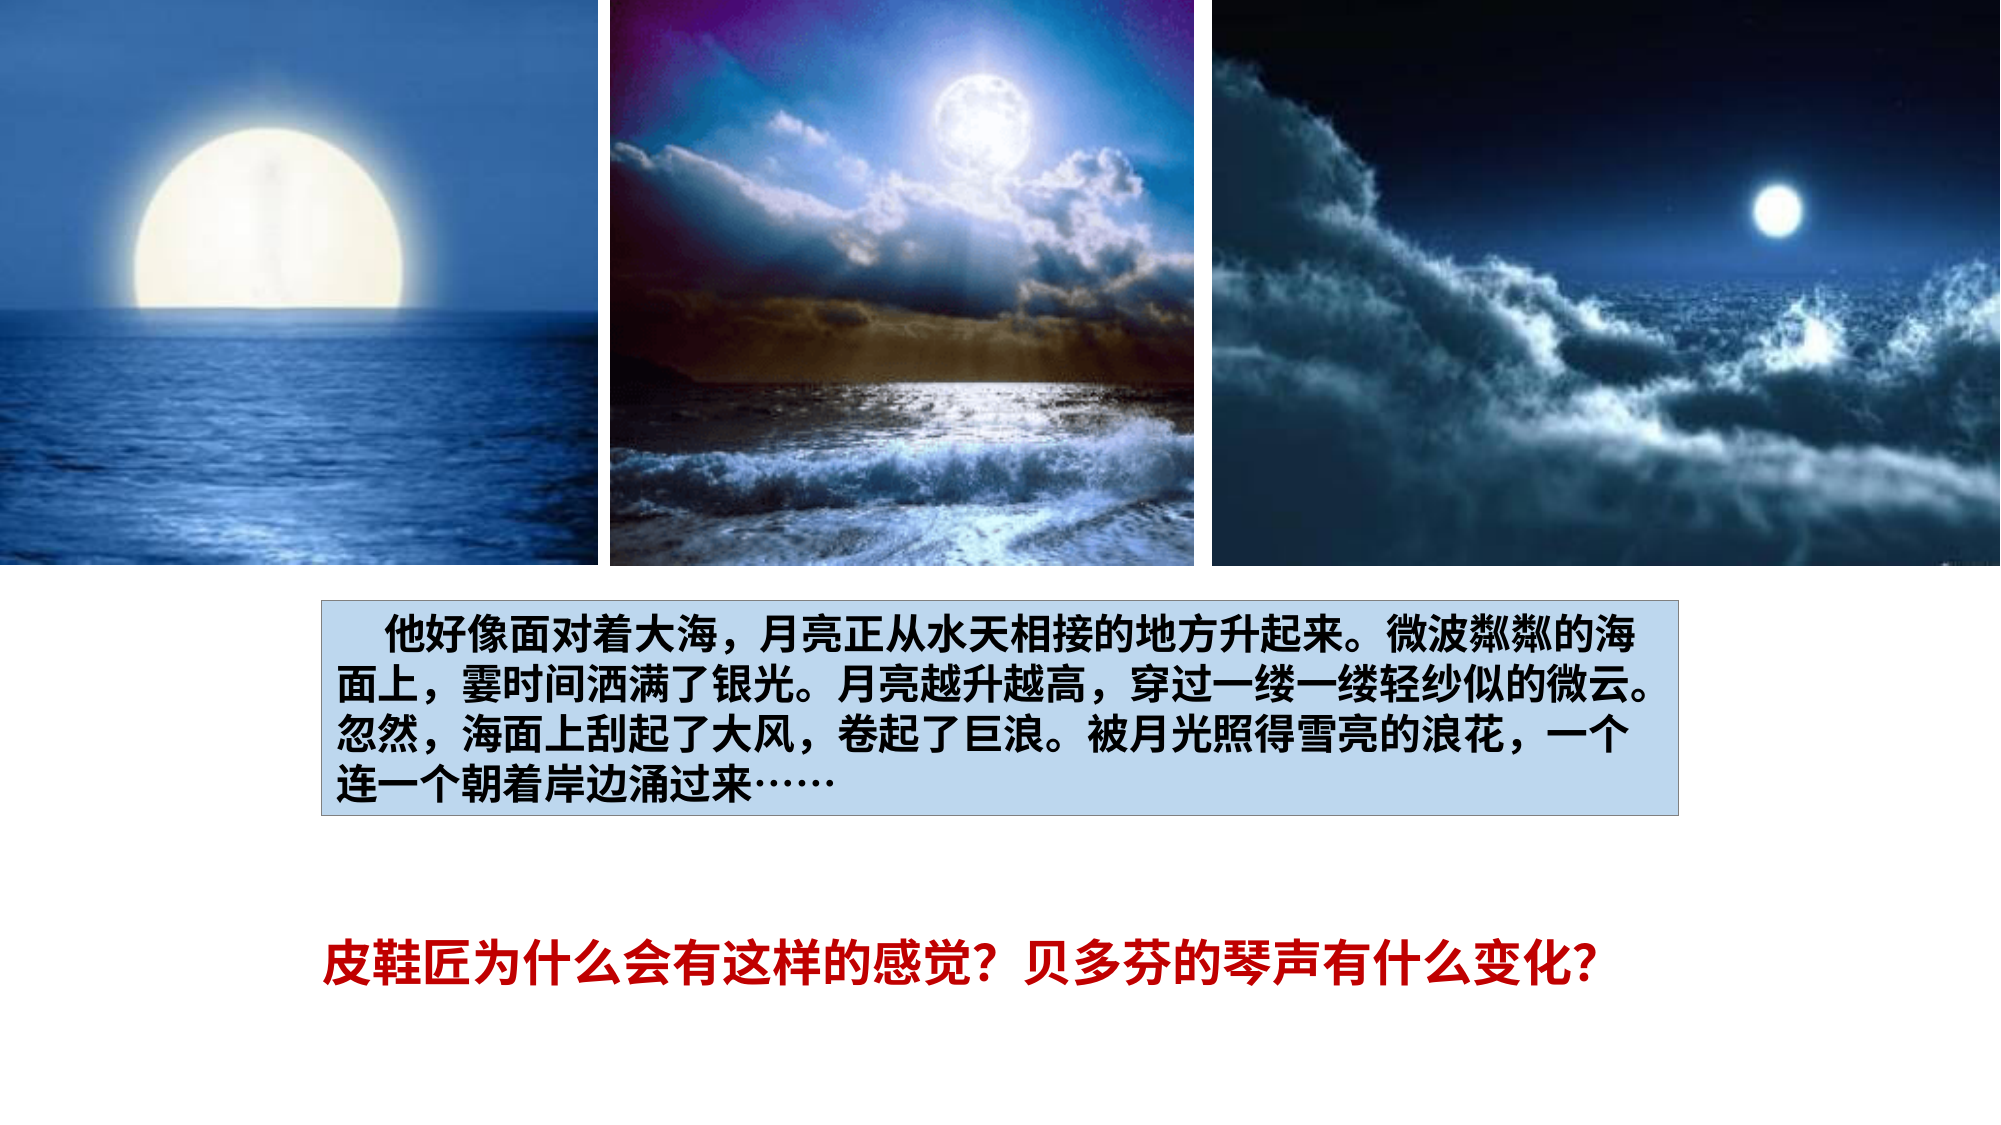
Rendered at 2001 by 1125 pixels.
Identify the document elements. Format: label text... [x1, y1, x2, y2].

picture [610, 0, 1194, 566]
text_box 皮鞋匠为什么会有这样的感觉？贝多芬的琴声有什么变化？ [308, 924, 1692, 1000]
picture [1212, 0, 2000, 566]
picture [0, 0, 598, 565]
text_box 他好像面对着大海，月亮正从水天相接的地方升起来。微波粼粼的海面上，霎时间洒满了银光。月亮越升越高，穿过一缕一缕轻纱似的微云。忽然，海面上刮起了大风，卷起了巨浪。被月光照得雪亮的浪花，一个连一个朝着岸边涌过来…… [321, 600, 1679, 816]
